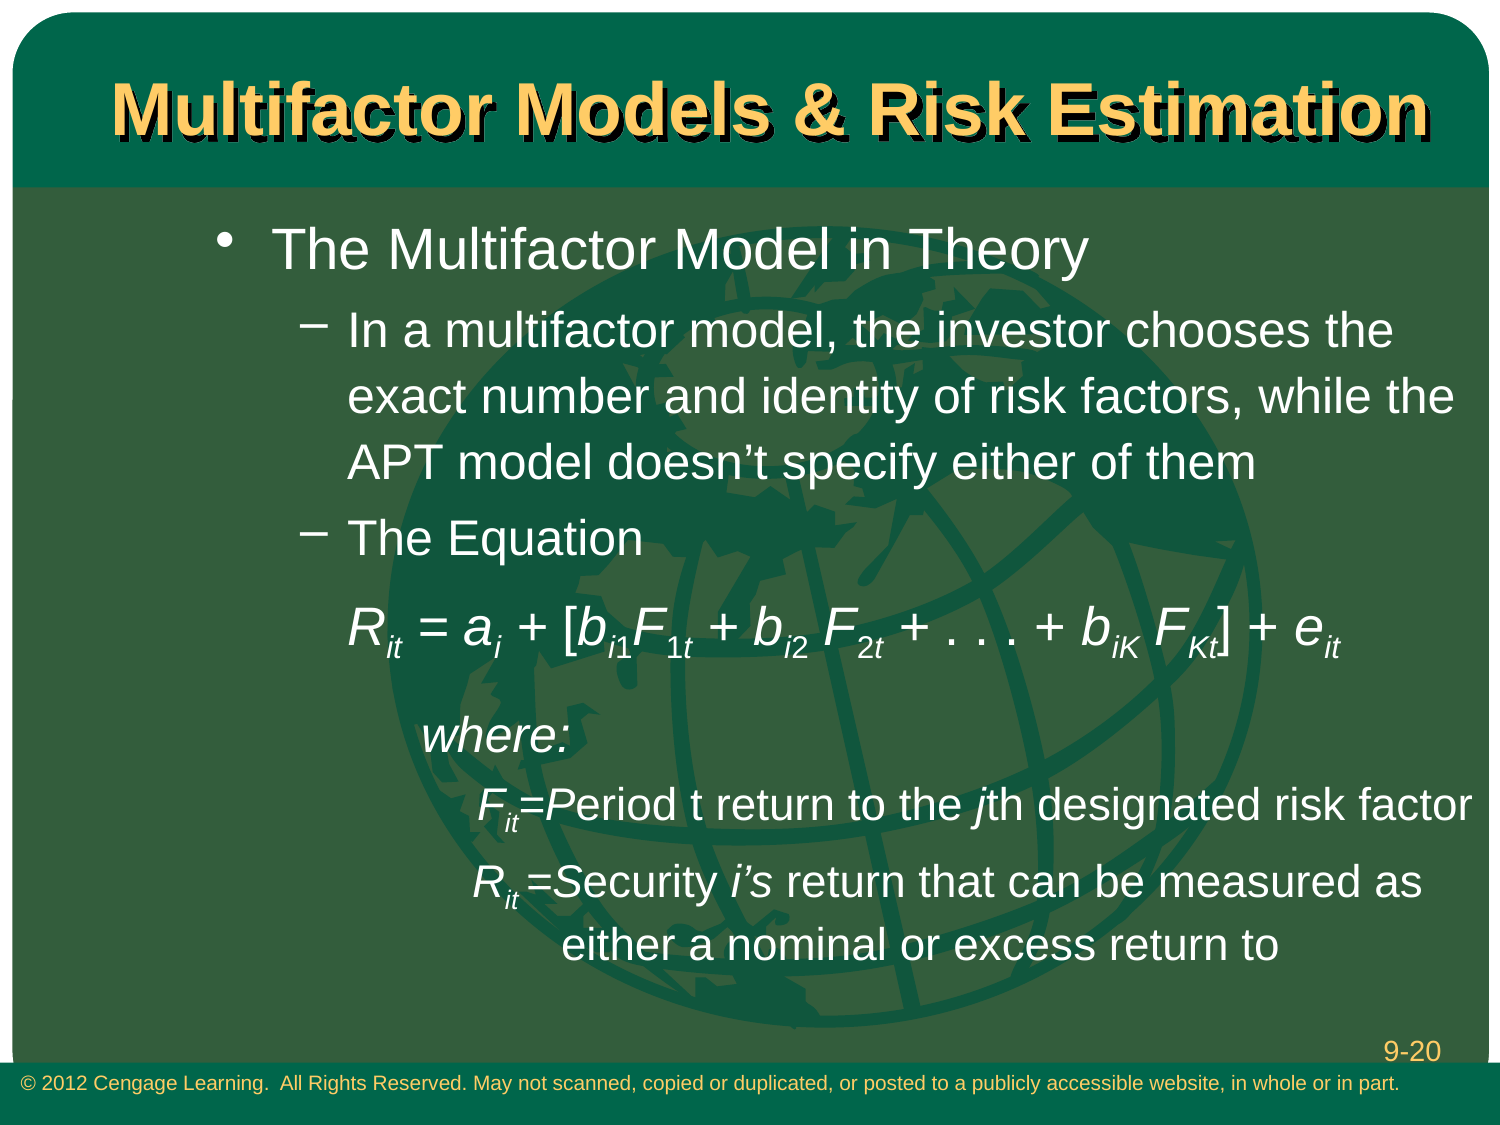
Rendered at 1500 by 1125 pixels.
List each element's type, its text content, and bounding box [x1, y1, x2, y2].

title Multifactor Models & Risk Estimation [79, 28, 1463, 184]
slide_number 9-20 [1325, 1025, 1500, 1062]
list The Multifactor Model in Theory In a multifactor model, the investor chooses the exact number and identity of risk factors, while the APT model doesn’t specify either of them The Equation Rit = ai + [bi1F1t + bi2 F2t + . . . + biK FKt] + eit where: Fit=Period t return to the jth designated risk factor Rit =Security i’s return that can be measured as either a nominal or excess return to [200, 203, 1500, 975]
footer © 2012 Cengage Learning. All Rights Reserved. May not scanned, copied or duplicated, or posted to a publicly accessible website, in whole or in part. [0, 1062, 1500, 1125]
